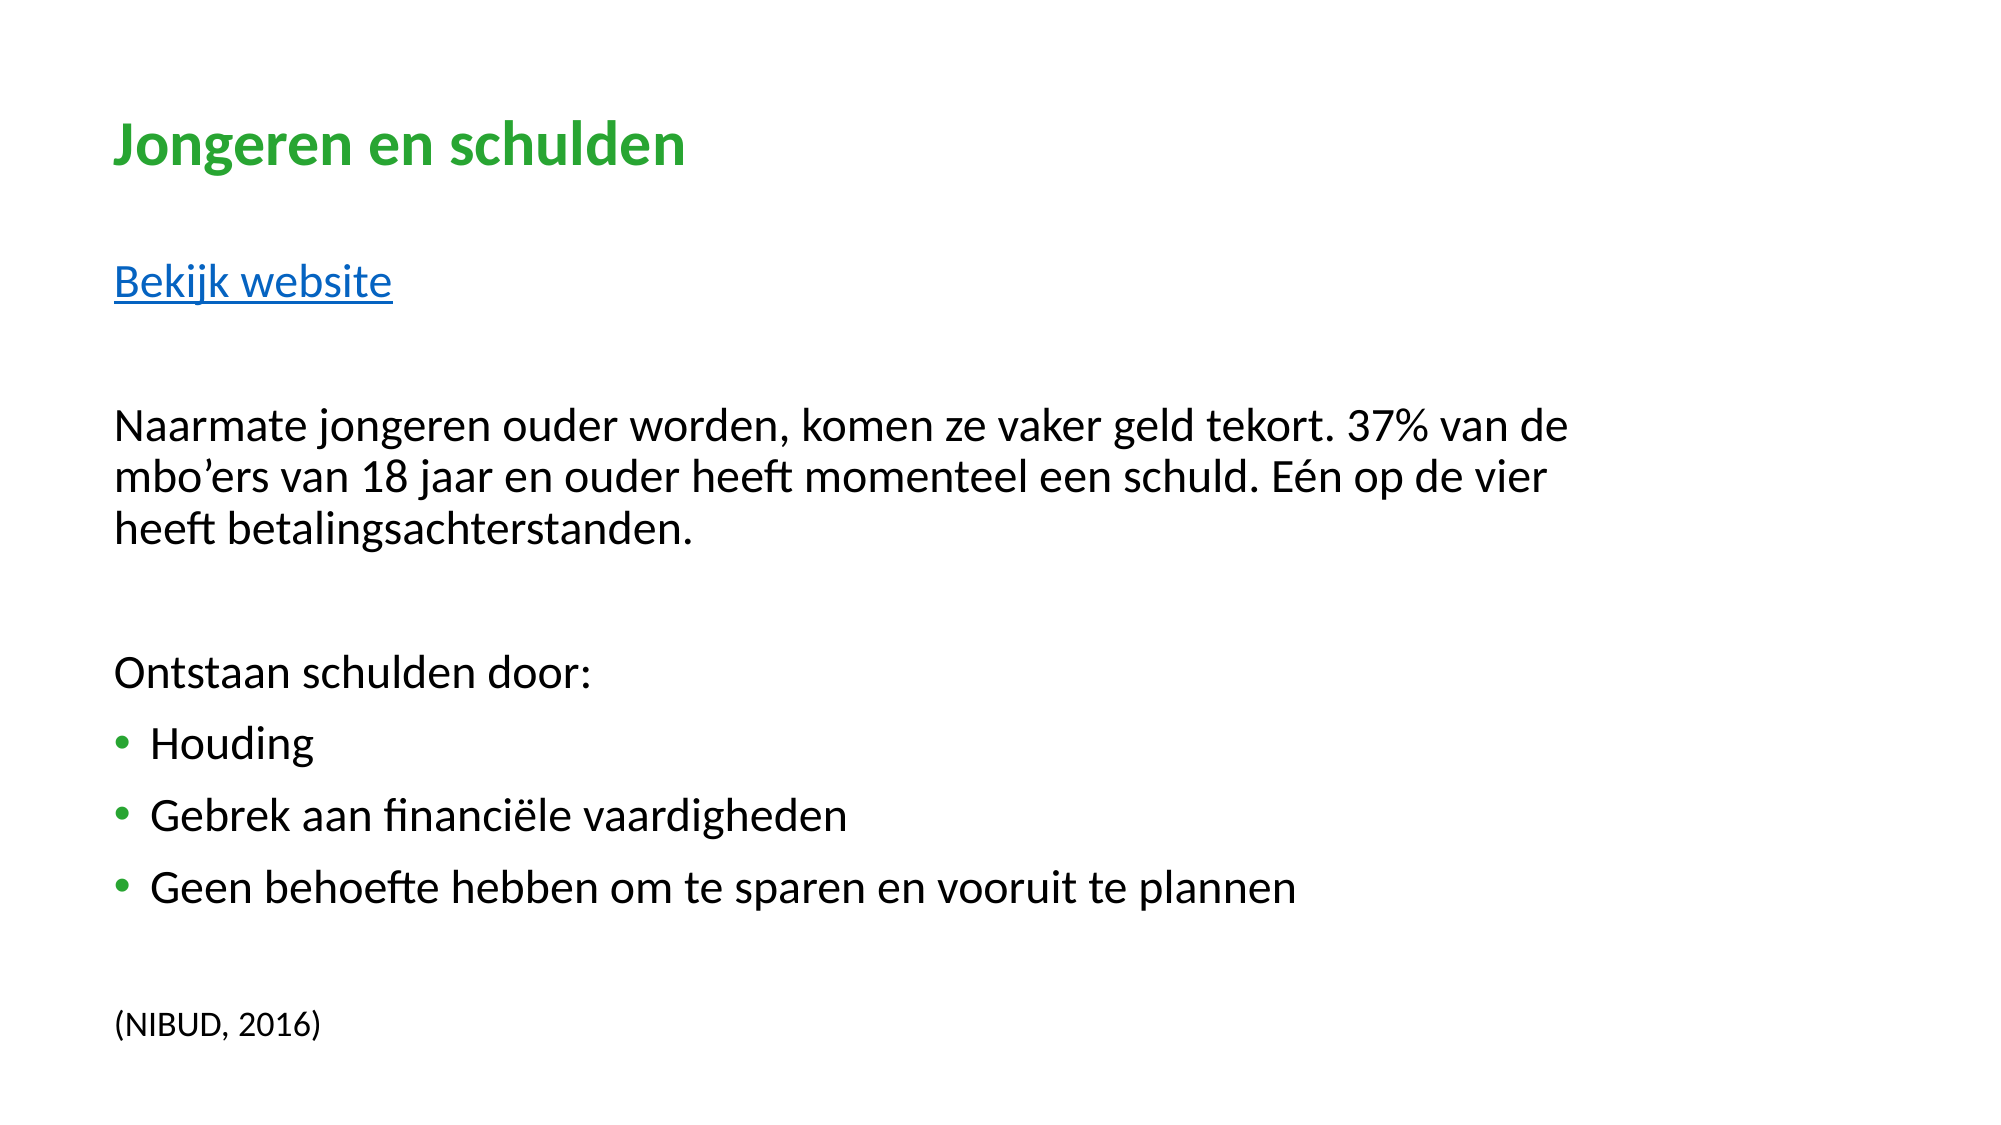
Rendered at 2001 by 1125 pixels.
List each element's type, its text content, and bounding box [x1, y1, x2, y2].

text_box Jongeren en schulden Bekijk website Naarmate jongeren ouder worden, komen ze vaker geld tekort. 37% van de mbo’ers van 18 jaar en ouder heeft momenteel een schuld. Eén op de vier heeft betalingsachterstanden. Ontstaan schulden door: Houding Gebrek aan financiële vaardigheden Geen behoefte hebben om te sparen en vooruit te plannen (NIBUD, 2016) [114, 101, 1655, 1049]
